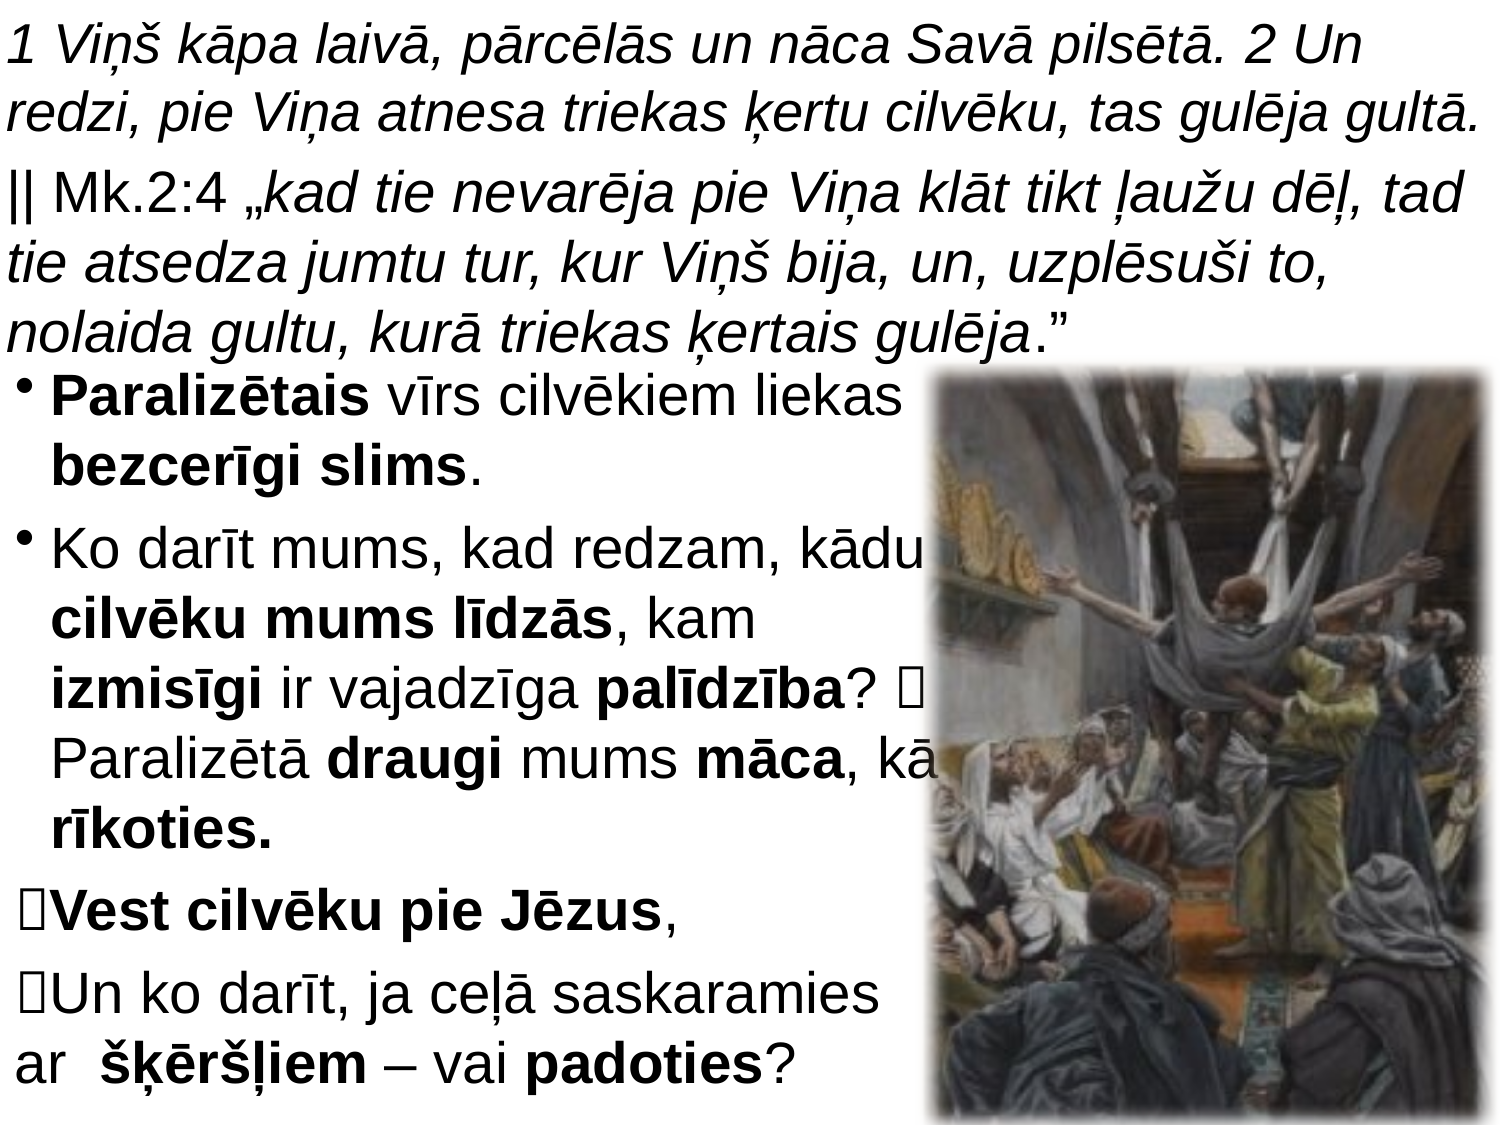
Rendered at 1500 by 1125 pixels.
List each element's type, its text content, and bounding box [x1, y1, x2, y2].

list 1 Viņš kāpa laivā, pārcēlās un nāca Savā pilsētā. 2 Un redzi, pie Viņa atnesa triekas ķertu cilvēku, tas gulēja gultā. || Mk.2:4 „kad tie nevarēja pie Viņa klāt tikt ļaužu dēļ, tad tie atsedza jumtu tur, kur Viņš bija, un, uzplēsuši to, nolaida gultu, kurā triekas ķertais gulēja.” [0, 0, 1500, 178]
text_box Paralizētais vīrs cilvēkiem liekas bezcerīgi slims. Ko darīt mums, kad redzam, kādu cilvēku mums līdzās, kam izmisīgi ir vajadzīga palīdzība?  Paralizētā draugi mums māca, kā rīkoties. Vest cilvēku pie Jēzus, Un ko darīt, ja ceļā saskaramies ar šķēršļiem – vai padoties? [0, 349, 963, 1103]
picture [915, 354, 1500, 1125]
